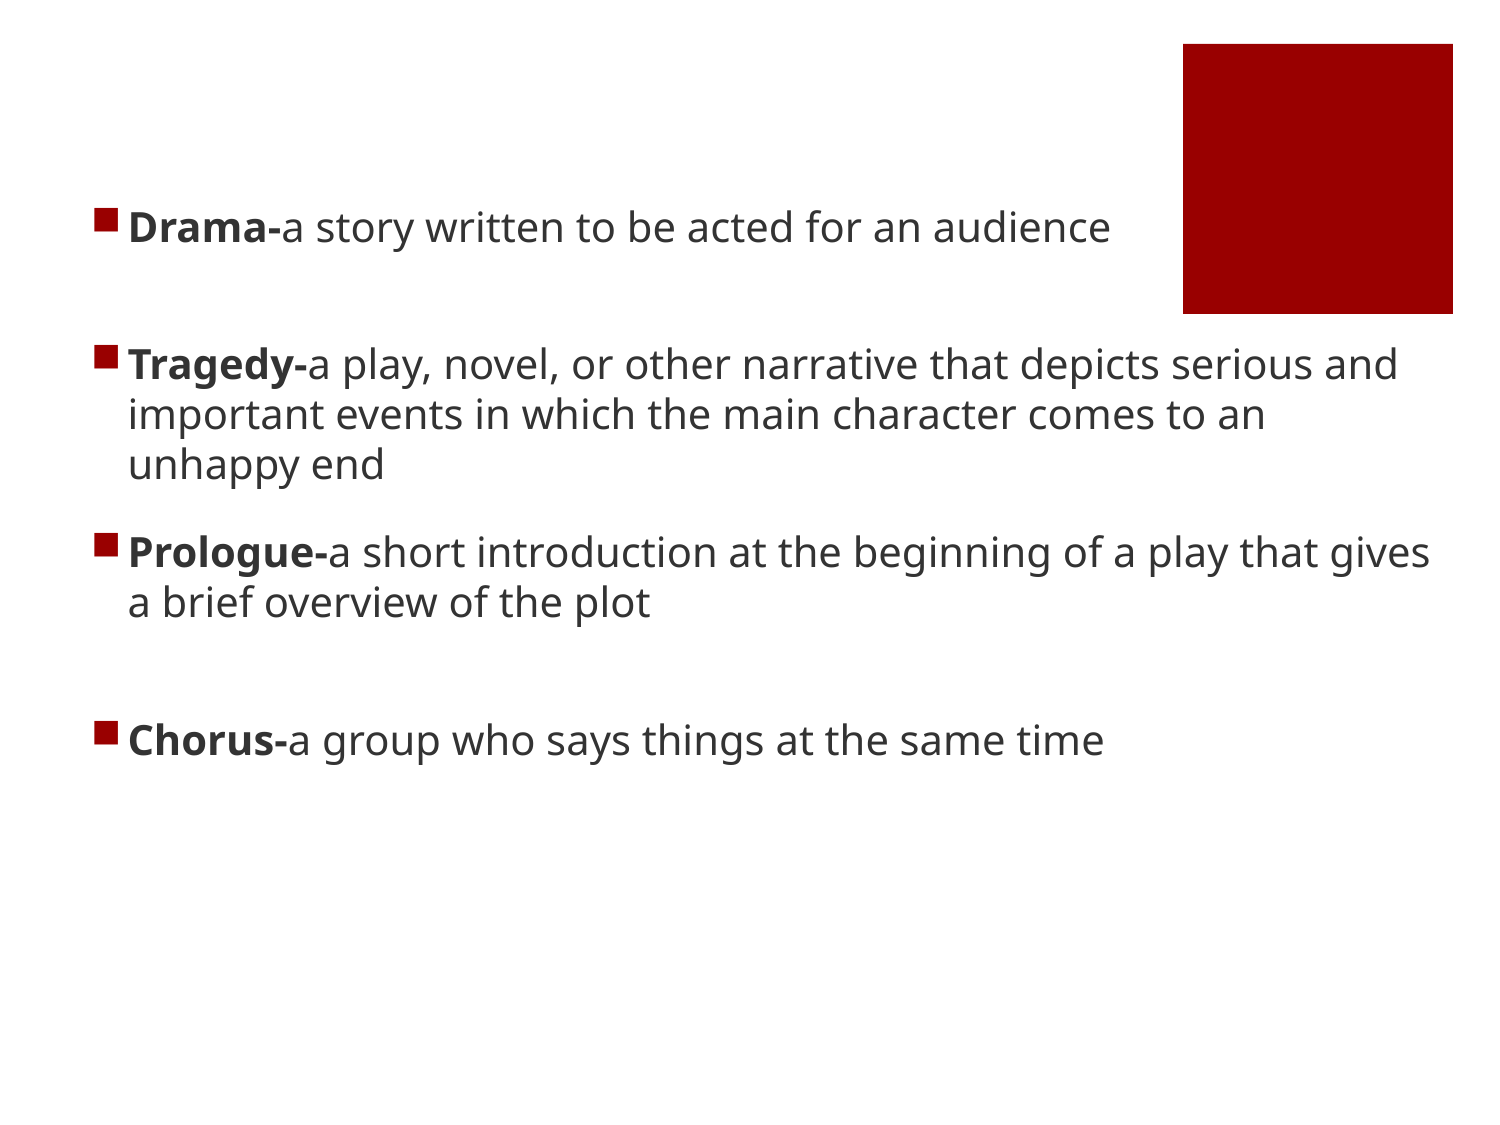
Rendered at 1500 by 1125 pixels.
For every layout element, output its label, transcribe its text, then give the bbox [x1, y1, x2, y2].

list Drama-a story written to be acted for an audience Tragedy-a play, novel, or other narrative that depicts serious and important events in which the main character comes to an unhappy end Prologue-a short introduction at the beginning of a play that gives a brief overview of the plot Chorus-a group who says things at the same time [75, 192, 1448, 988]
